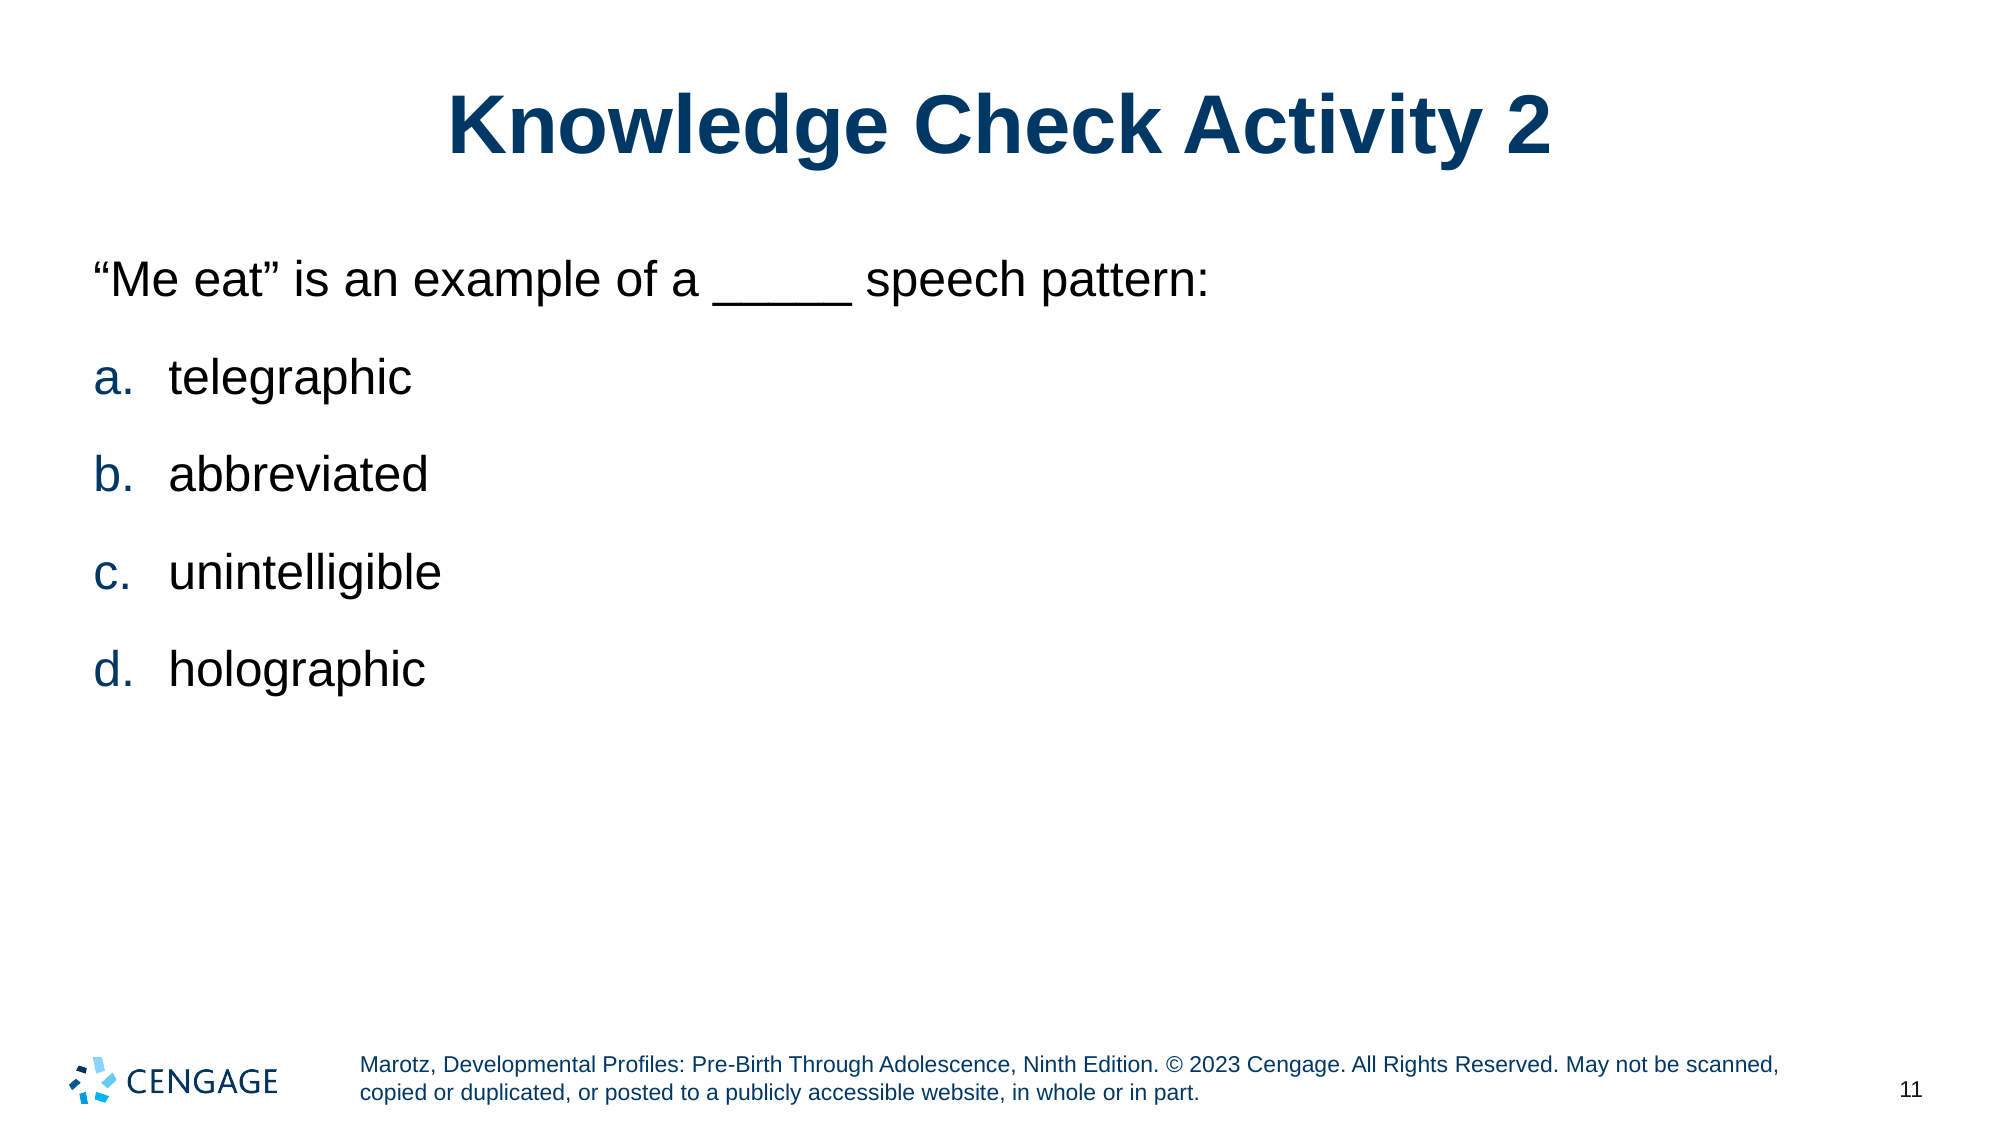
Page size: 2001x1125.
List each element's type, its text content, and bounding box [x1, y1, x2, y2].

picture [69, 1057, 277, 1104]
title Knowledge Check Activity 2 [78, 36, 1923, 217]
list “Me eat” is an example of a _____ speech pattern: telegraphic abbreviated unintelligible holographic [78, 239, 1954, 1020]
